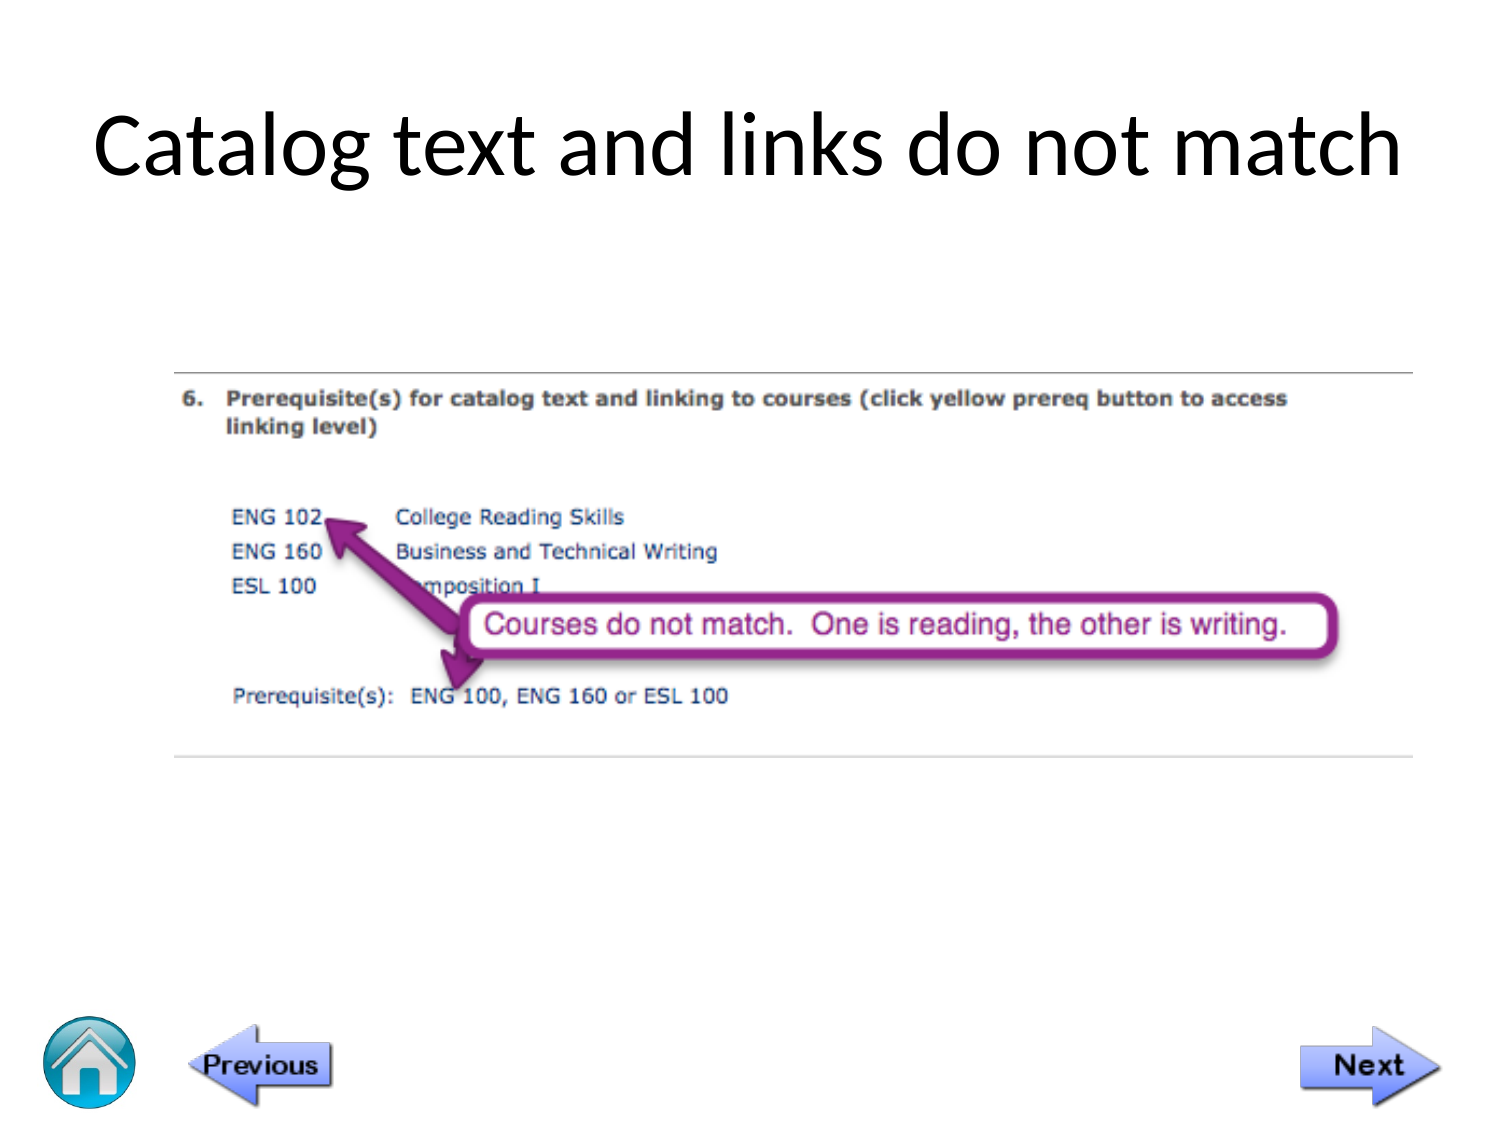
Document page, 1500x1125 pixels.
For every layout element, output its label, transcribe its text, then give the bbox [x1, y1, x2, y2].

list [174, 224, 1413, 906]
picture [1299, 1025, 1447, 1113]
picture [187, 1023, 338, 1113]
picture [37, 1009, 141, 1113]
title Catalog text and links do not match [75, 45, 1425, 233]
